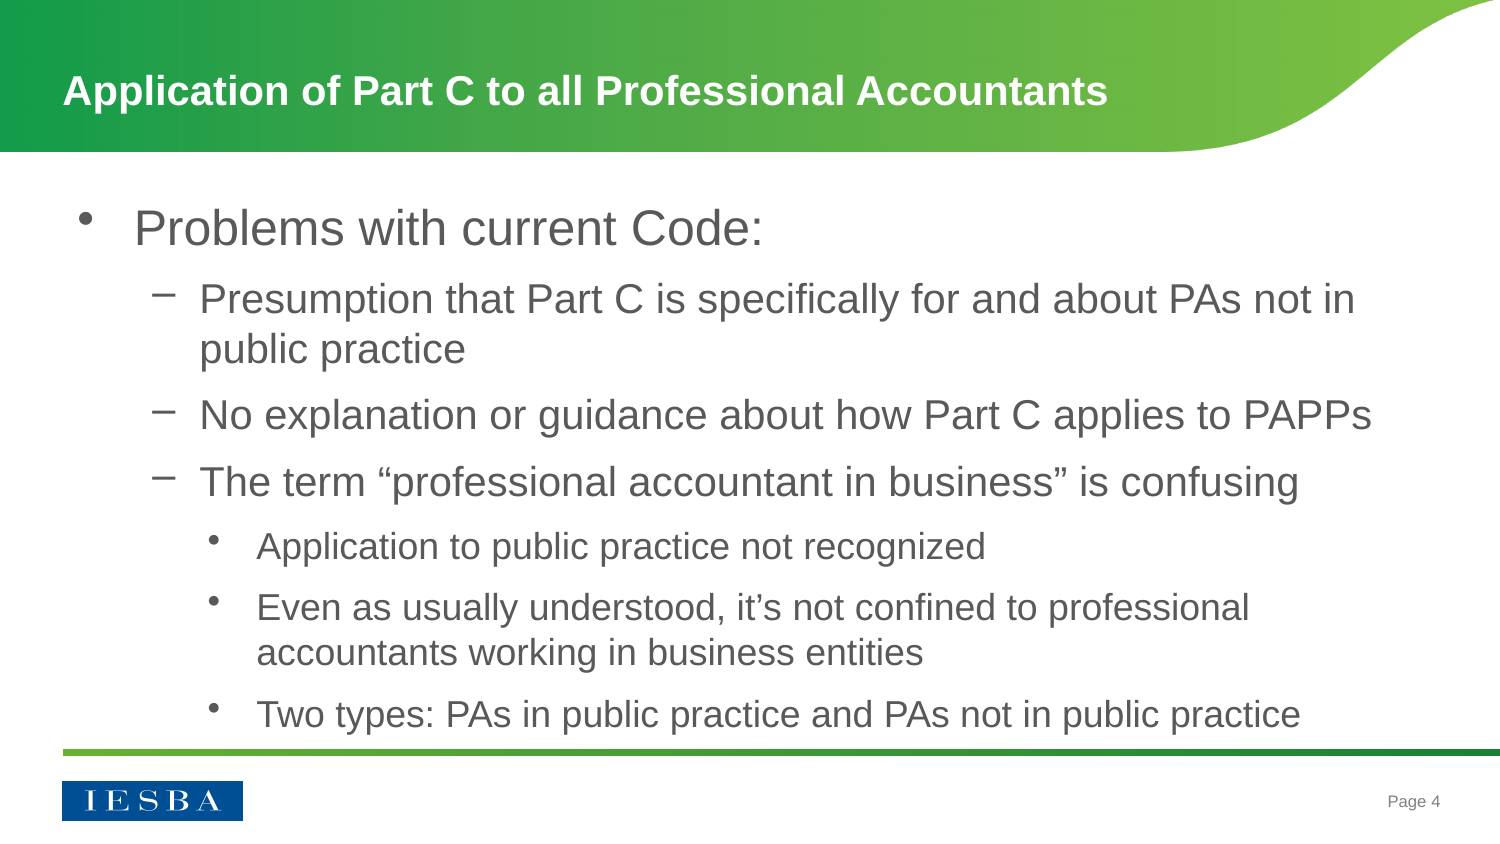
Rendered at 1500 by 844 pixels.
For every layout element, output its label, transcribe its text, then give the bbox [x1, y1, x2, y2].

picture [62, 781, 243, 821]
picture [0, 0, 1497, 152]
title Application of Part C to all Professional Accountants [62, 56, 1300, 122]
list Problems with current Code: Presumption that Part C is specifically for and about PAs not in public practice No explanation or guidance about how Part C applies to PAPPs The term “professional accountant in business” is confusing Application to public practice not recognized Even as usually understood, it’s not confined to professional accountants working in business entities Two types: PAs in public practice and PAs not in public practice [62, 187, 1450, 747]
